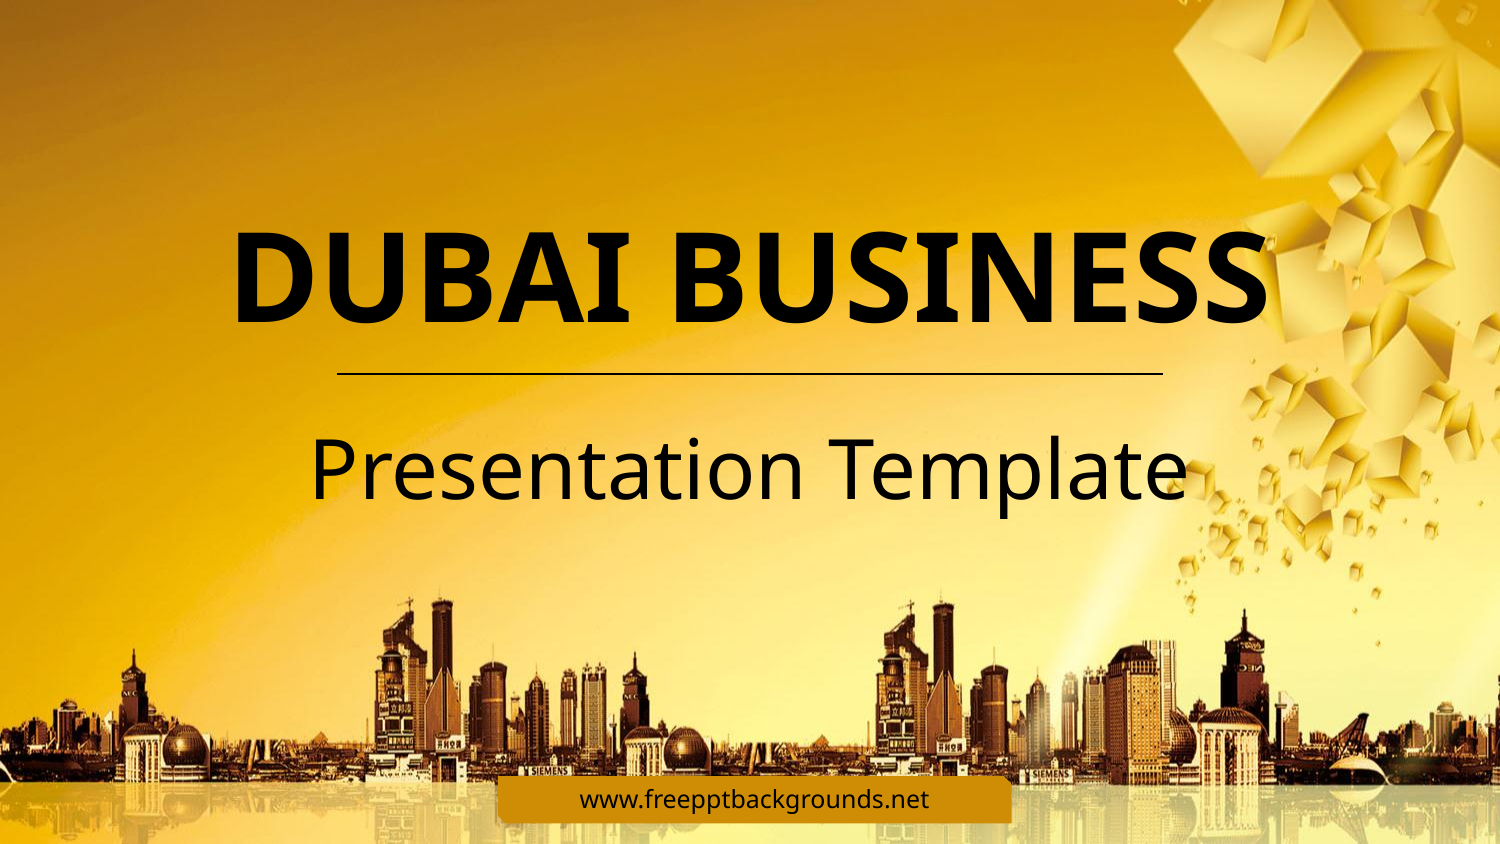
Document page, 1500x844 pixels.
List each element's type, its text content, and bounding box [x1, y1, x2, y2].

text_box DUBAI BUSINESS [213, 190, 1287, 355]
picture [0, 524, 1500, 844]
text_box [497, 775, 1012, 824]
text_box Presentation Template [0, 408, 1500, 524]
picture [0, 0, 1500, 408]
